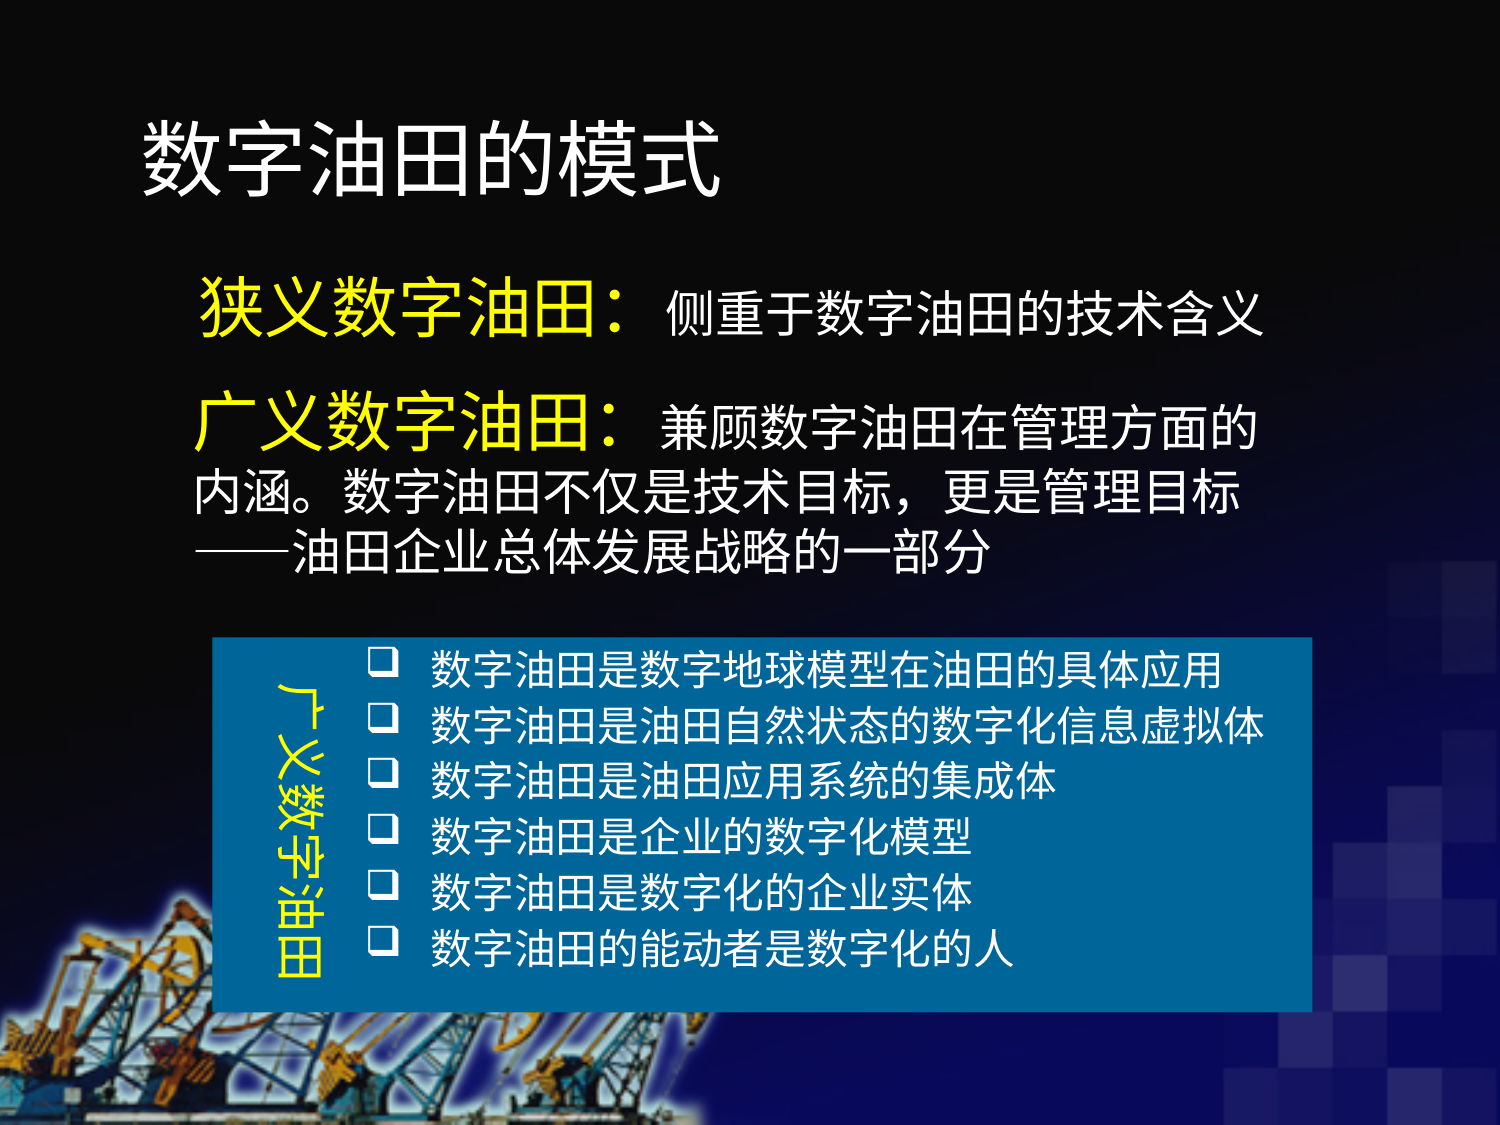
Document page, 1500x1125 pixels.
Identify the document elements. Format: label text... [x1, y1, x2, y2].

text_box 数字油田是数字地球模型在油田的具体应用 数字油田是油田自然状态的数字化信息虚拟体 数字油田是油田应用系统的集成体 数字油田是企业的数字化模型 数字油田是数字化的企业实体 数字油田的能动者是数字化的人 [349, 650, 1325, 979]
text_box 广义数字油田 [249, 667, 340, 1013]
text_box 数字油田的模式 [125, 99, 738, 215]
text_box [212, 637, 1313, 1013]
text_box 广义数字油田：兼顾数字油田在管理方面的内涵。数字油田不仅是技术目标，更是管理目标——油田企业总体发展战略的一部分 [177, 372, 1290, 588]
text_box 狭义数字油田：侧重于数字油田的技术含义 [183, 258, 1281, 353]
picture [0, 0, 1500, 1125]
